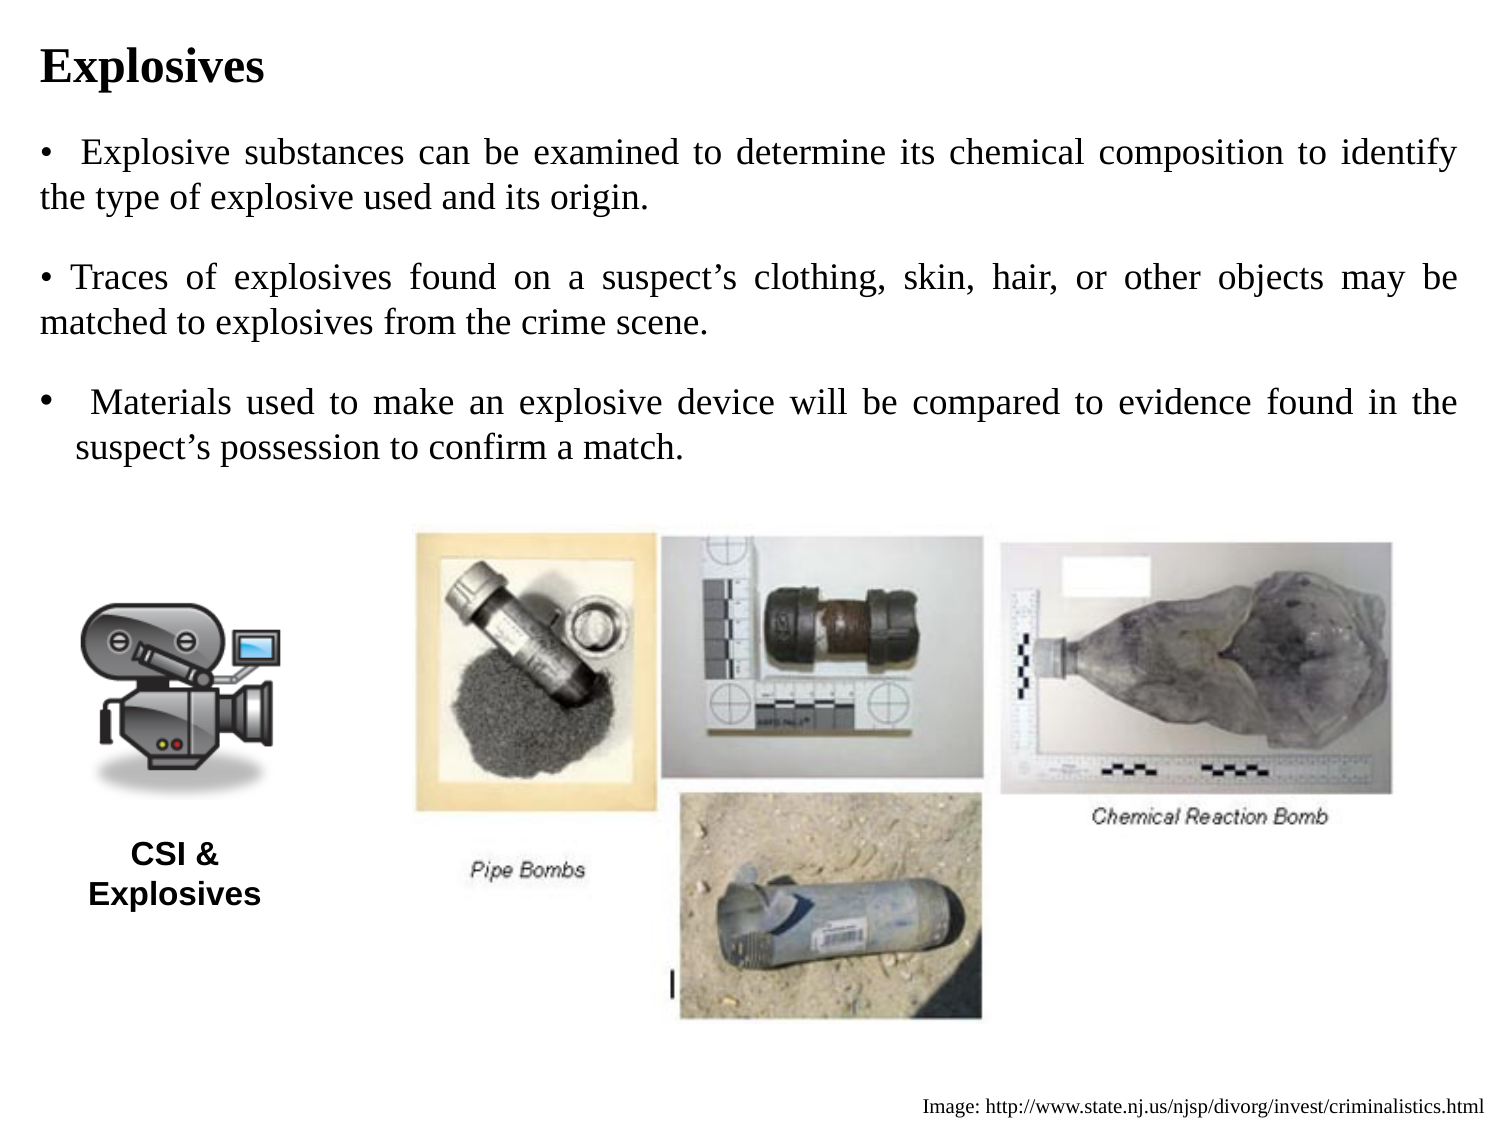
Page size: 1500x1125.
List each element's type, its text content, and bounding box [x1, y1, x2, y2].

picture [412, 524, 1398, 1024]
text_box Explosives • Explosive substances can be examined to determine its chemical composition to identify the type of explosive used and its origin. • Traces of explosives found on a suspect’s clothing, skin, hair, or other objects may be matched to explosives from the crime scene. Materials used to make an explosive device will be compared to evidence found in the suspect’s possession to confirm a match. [24, 24, 1475, 475]
text_box Image: http://www.state.nj.us/njsp/divorg/invest/criminalistics.html [474, 1084, 1500, 1125]
picture [74, 587, 288, 801]
text_box CSI & Explosives [62, 824, 288, 920]
